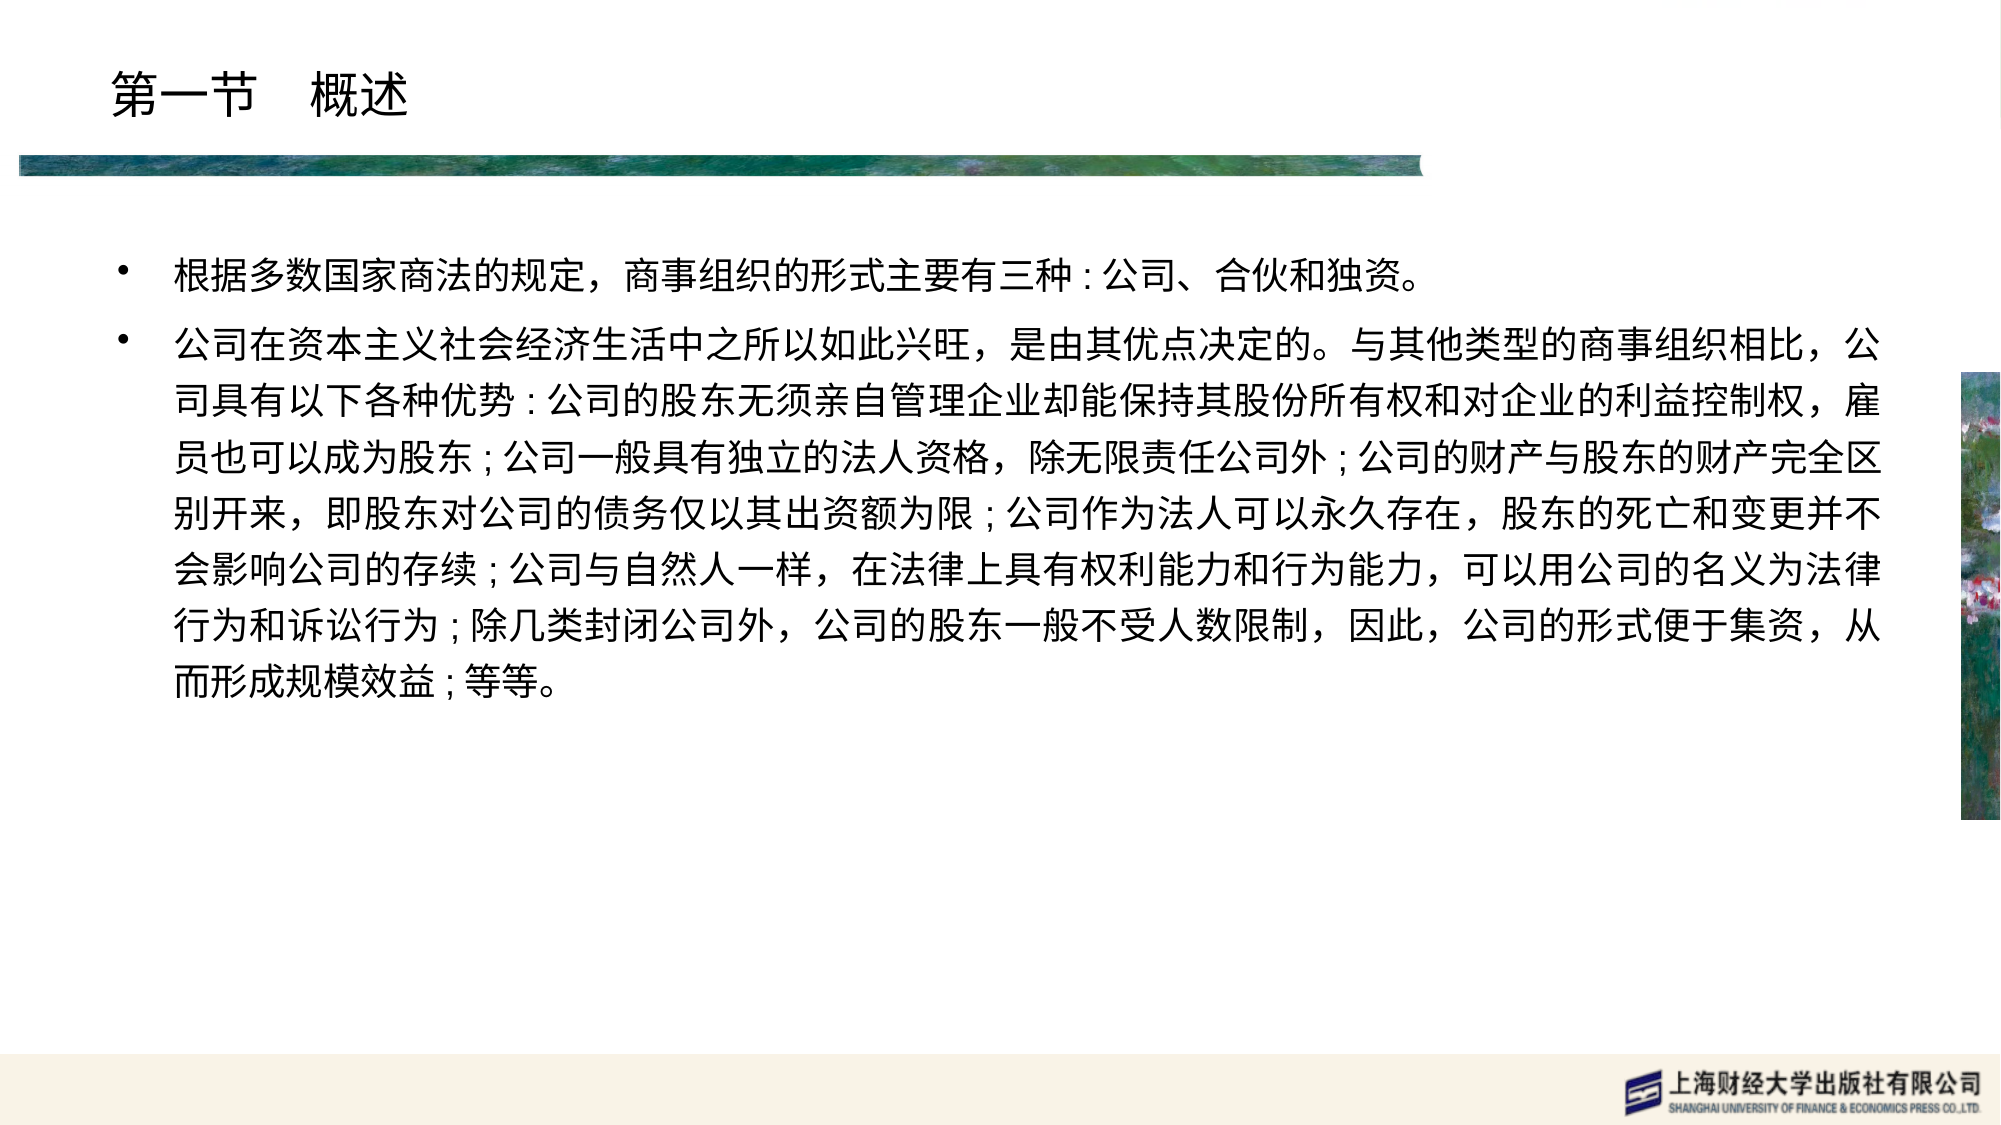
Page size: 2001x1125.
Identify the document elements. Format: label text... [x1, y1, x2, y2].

title 第一节 概述 [94, 42, 1451, 146]
list 根据多数国家商法的规定，商事组织的形式主要有三种:公司、合伙和独资。 公司在资本主义社会经济生活中之所以如此兴旺，是由其优点决定的。与其他类型的商事组织相比，公司具有以下各种优势:公司的股东无须亲自管理企业却能保持其股份所有权和对企业的利益控制权，雇员也可以成为股东;公司一般具有独立的法人资格，除无限责任公司外;公司的财产与股东的财产完全区别开来，即股东对公司的债务仅以其出资额为限;公司作为法人可以永久存在，股东的死亡和变更并不会影响公司的存续;公司与自然人一样，在法律上具有权利能力和行为能力，可以用公司的名义为法律行为和诉讼行为;除几类封闭公司外，公司的股东一般不受人数限制，因此，公司的形式便于集资，从而形成规模效益;等等。 [102, 233, 1898, 1032]
picture [0, 0, 2001, 1125]
